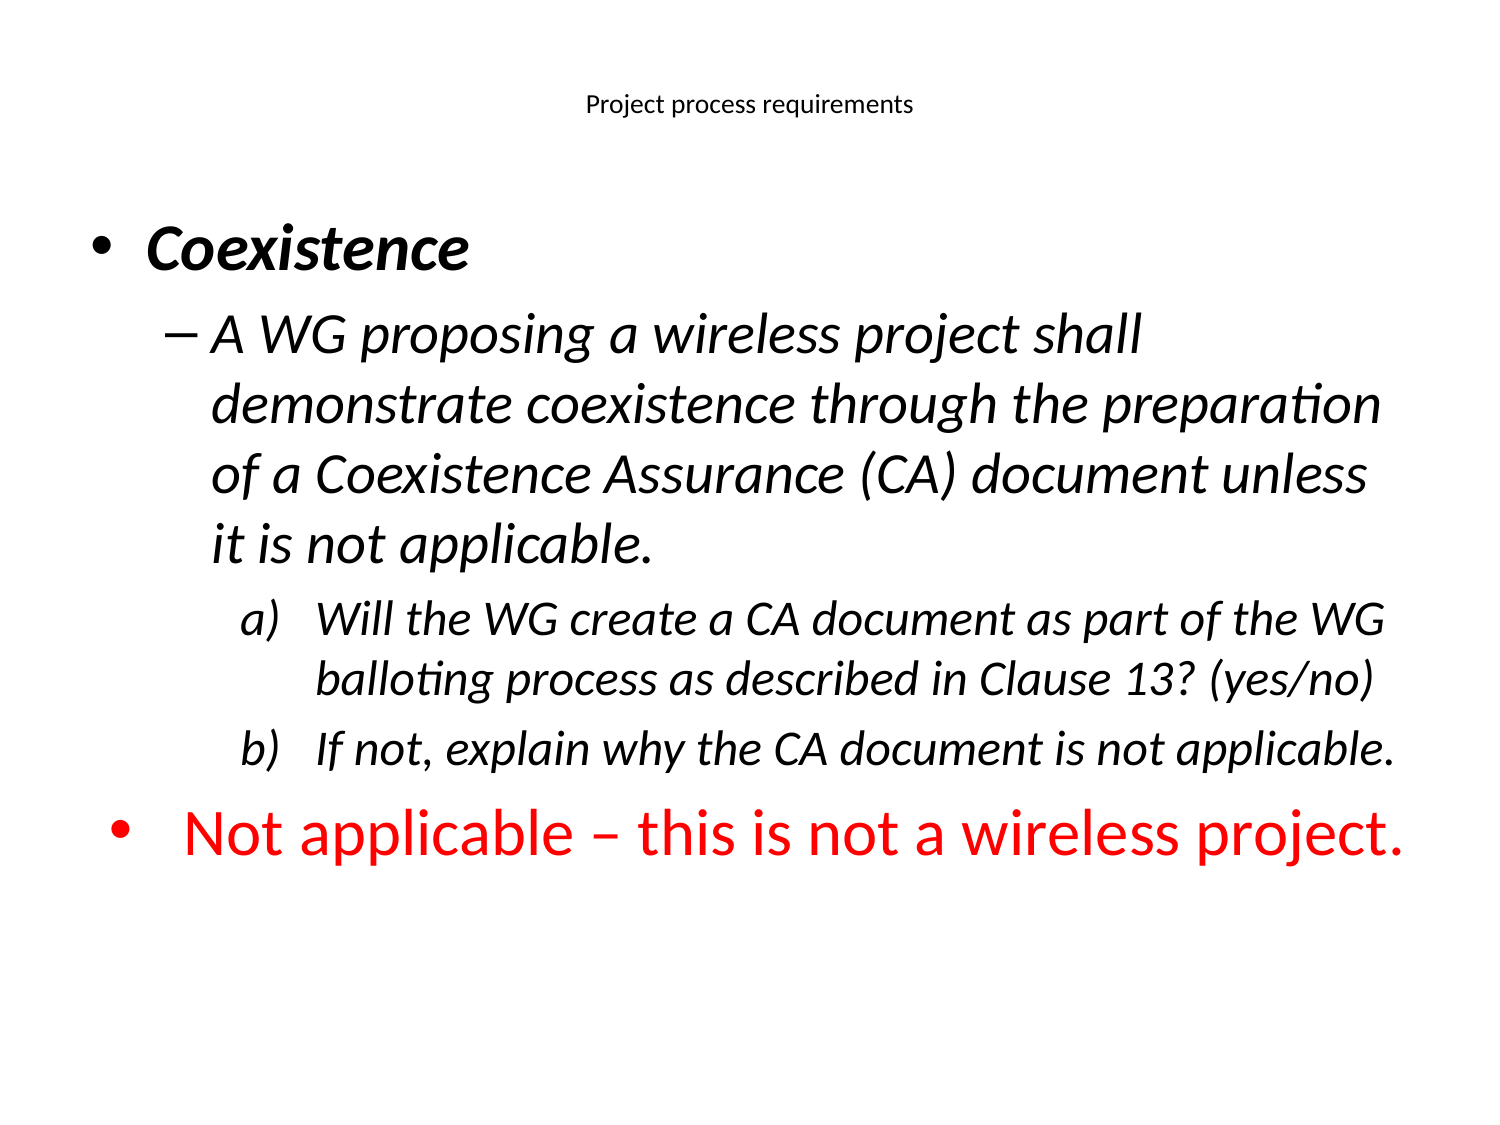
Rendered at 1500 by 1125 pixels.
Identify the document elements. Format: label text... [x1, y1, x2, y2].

list Coexistence A WG proposing a wireless project shall demonstrate coexistence through the preparation of a Coexistence Assurance (CA) document unless it is not applicable. Will the WG create a CA document as part of the WG balloting process as described in Clause 13? (yes/no) If not, explain why the CA document is not applicable. Not applicable – this is not a wireless project. [75, 196, 1425, 1005]
title Project process requirements [75, 78, 1425, 161]
